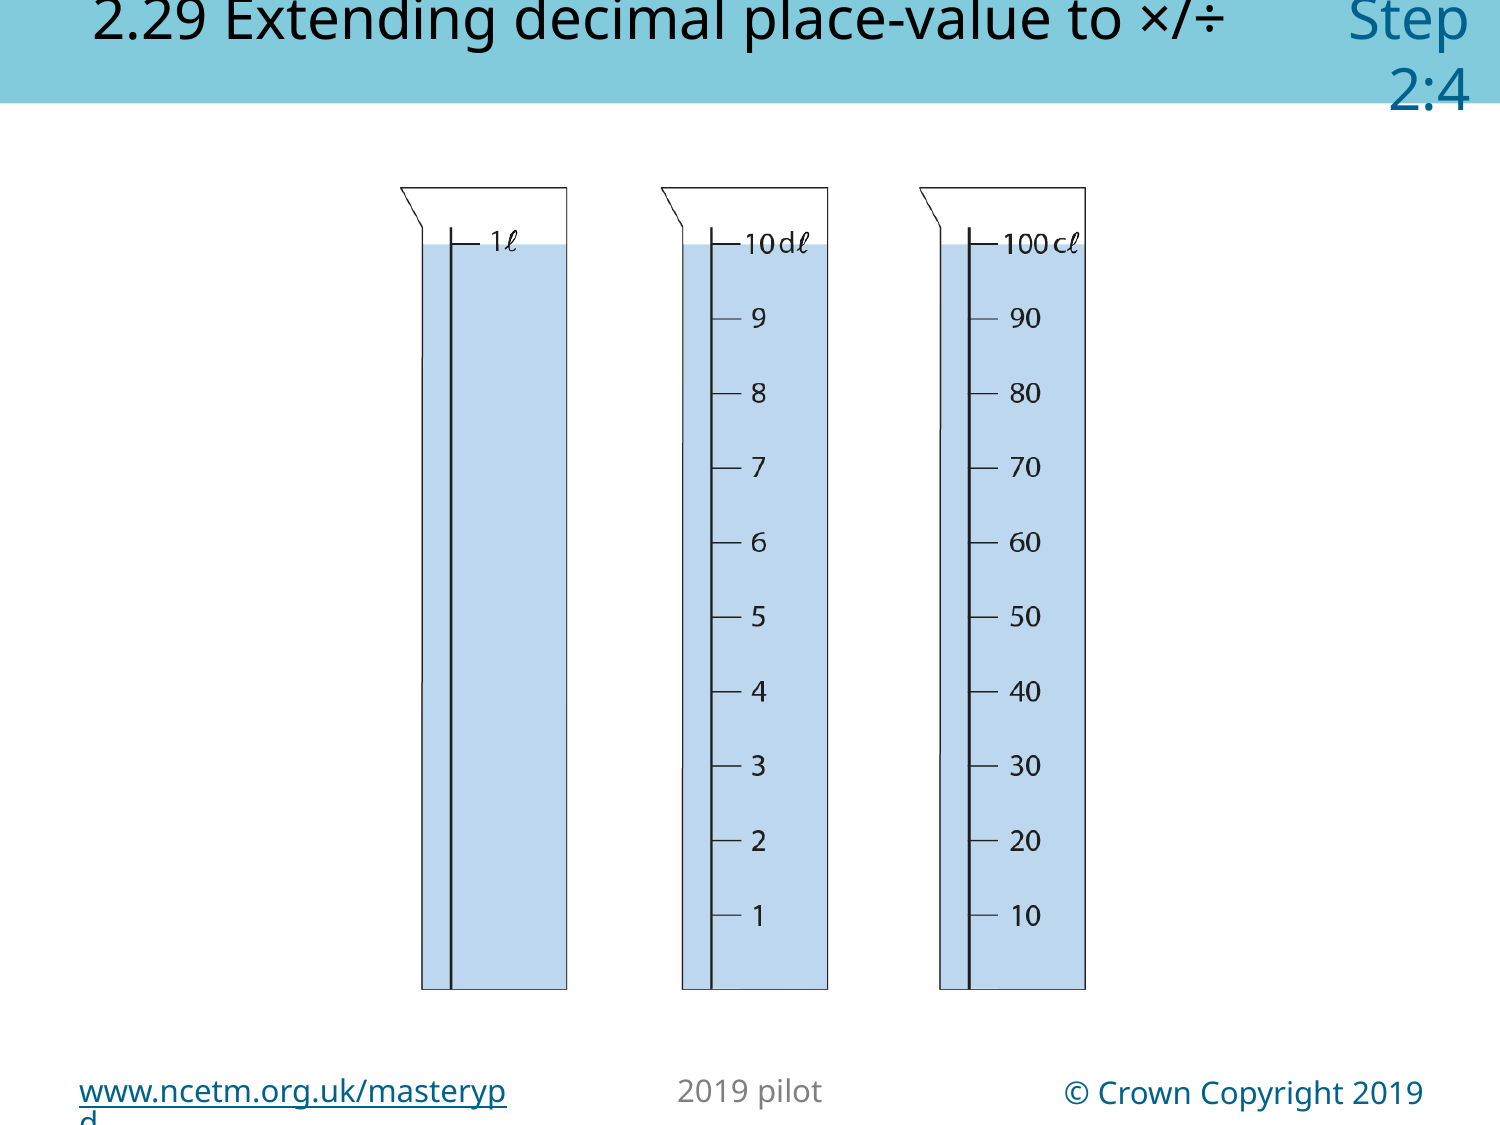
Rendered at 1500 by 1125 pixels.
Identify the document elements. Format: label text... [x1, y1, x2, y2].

picture [399, 186, 1101, 991]
list 2.29 Extending decimal place-value to ×/÷ Step 2:4 [0, 0, 1500, 104]
